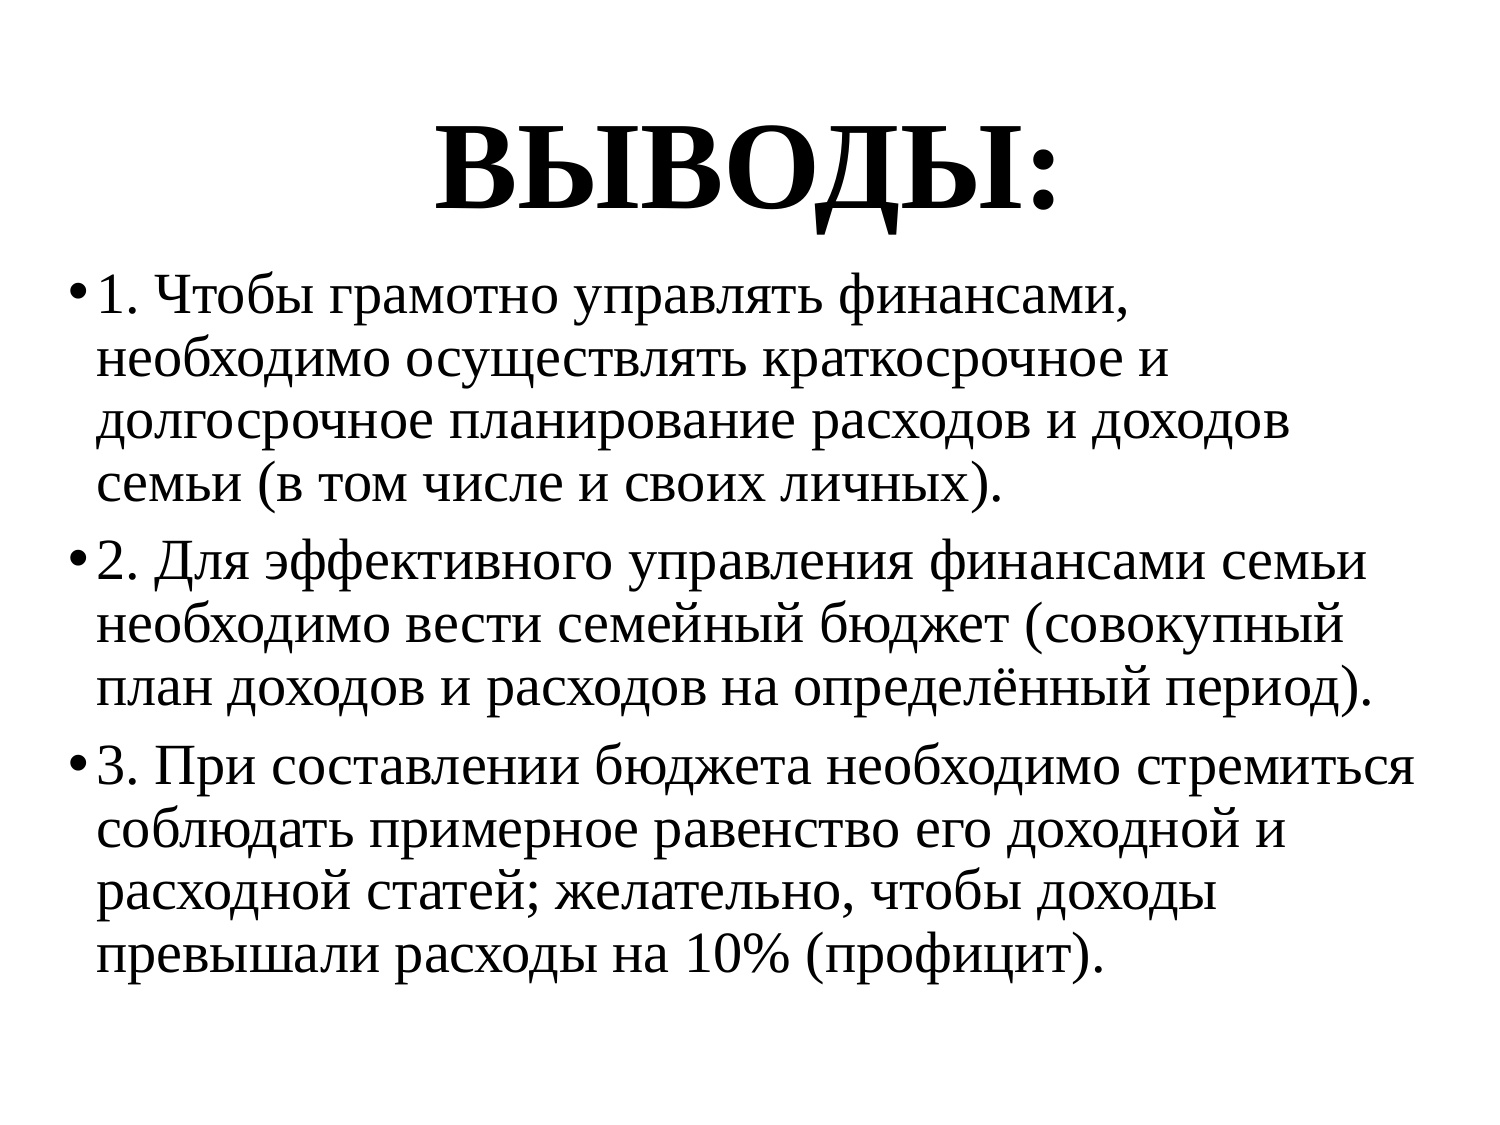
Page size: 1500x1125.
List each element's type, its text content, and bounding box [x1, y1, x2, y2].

list 1. Чтобы грамотно управлять финансами, необходимо осуществлять краткосрочное и долгосрочное планирование расходов и доходов семьи (в том числе и своих личных). 2. Для эффективного управления финансами семьи необходимо вести семейный бюджет (совокупный план доходов и расходов на определённый период). 3. При составлении бюджета необходимо стремиться соблюдать примерное равенство его доходной и расходной статей; желательно, чтобы доходы превышали расходы на 10% (профицит). [53, 255, 1436, 1059]
title ВЫВОДЫ: [103, 59, 1397, 255]
